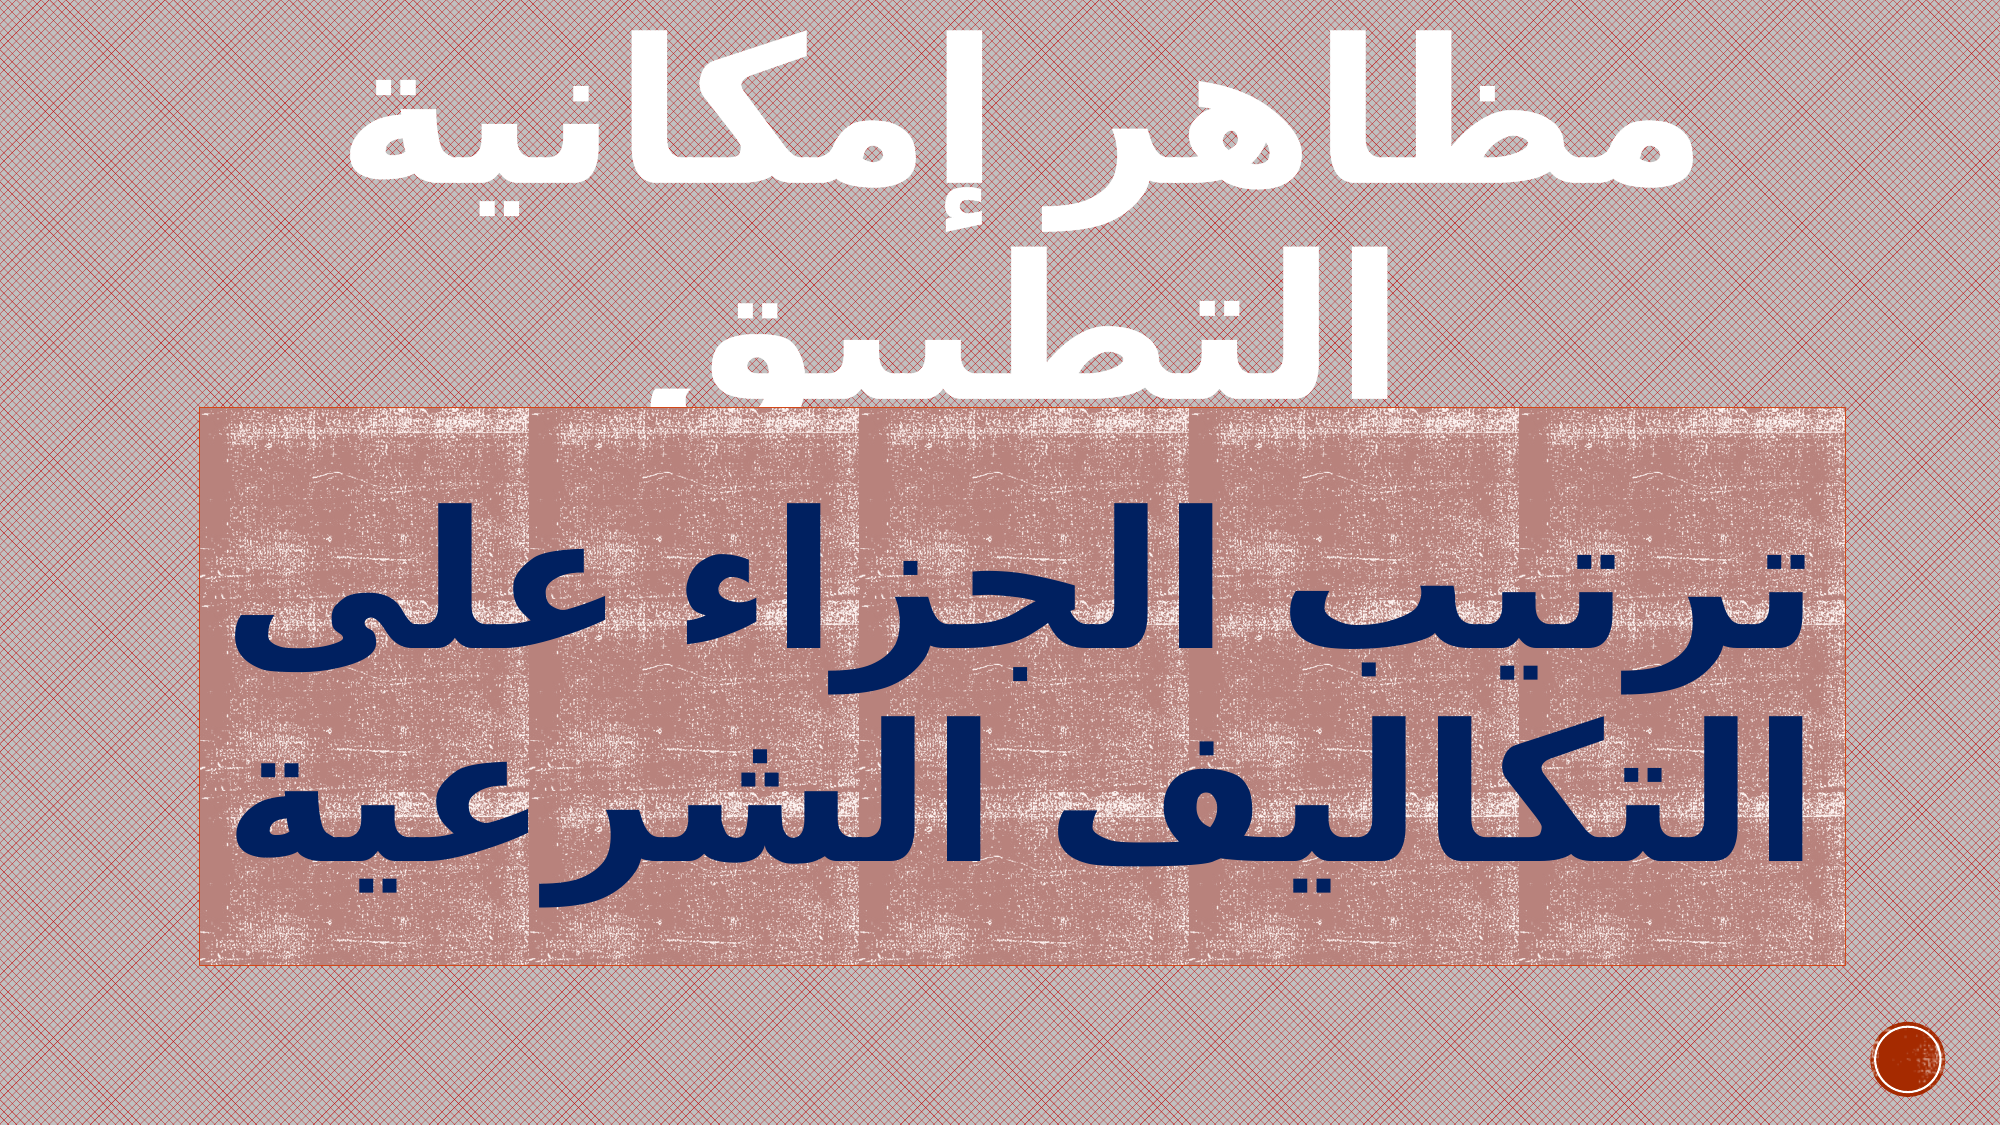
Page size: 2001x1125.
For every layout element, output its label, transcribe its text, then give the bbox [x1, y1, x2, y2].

title مظاهر إمكانية التطبيق [232, 44, 1813, 407]
list ترتيب الجزاء على التكاليف الشرعية [199, 407, 1846, 966]
